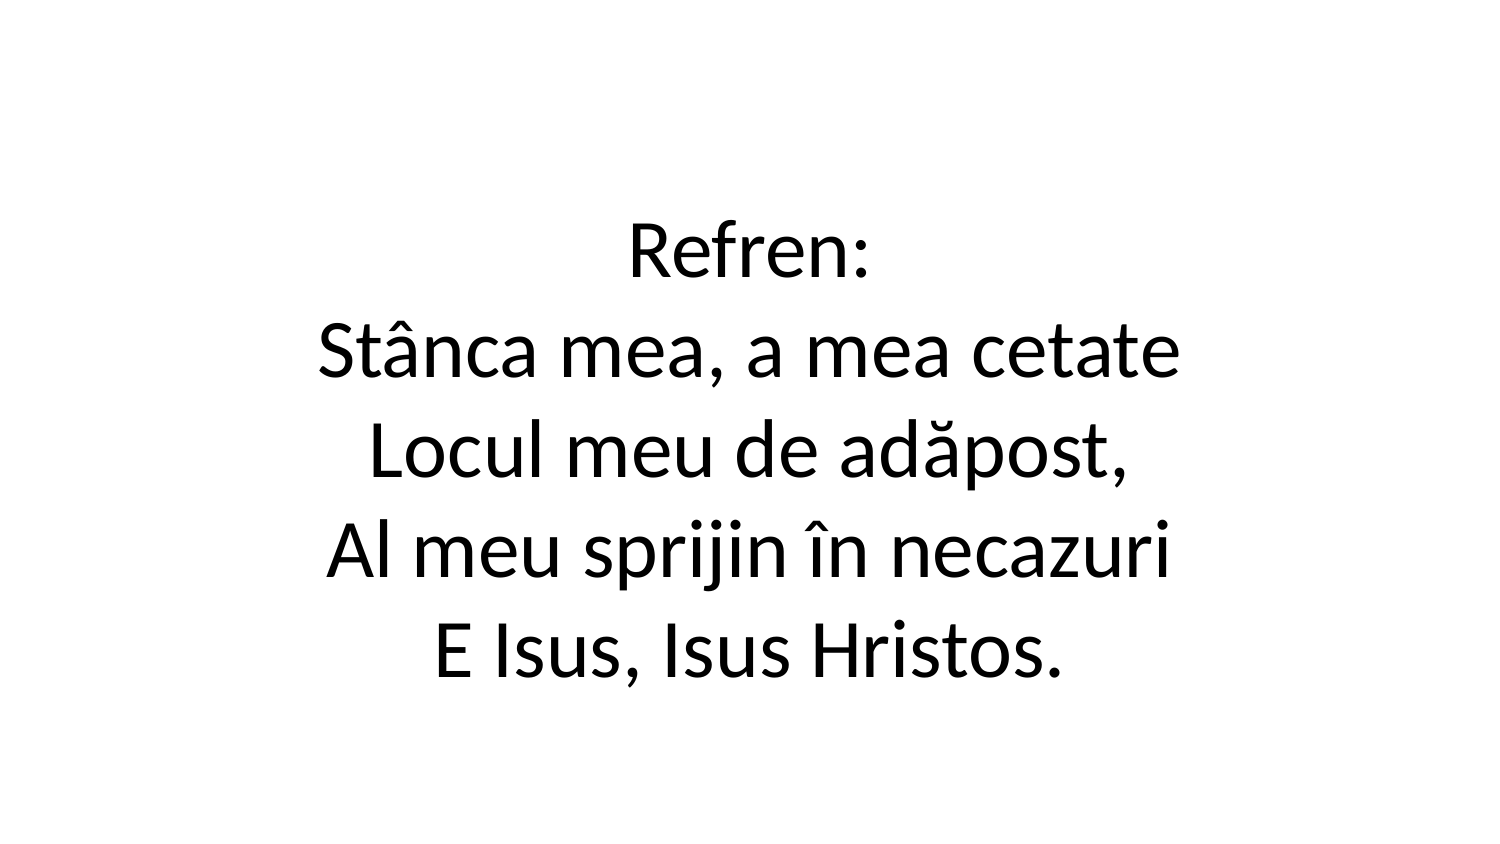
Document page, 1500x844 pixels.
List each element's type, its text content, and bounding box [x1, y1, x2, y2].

text_box Refren: Stânca mea, a mea cetate Locul meu de adăpost, Al meu sprijin în necazuri E Isus, Isus Hristos. [302, 142, 1198, 702]
